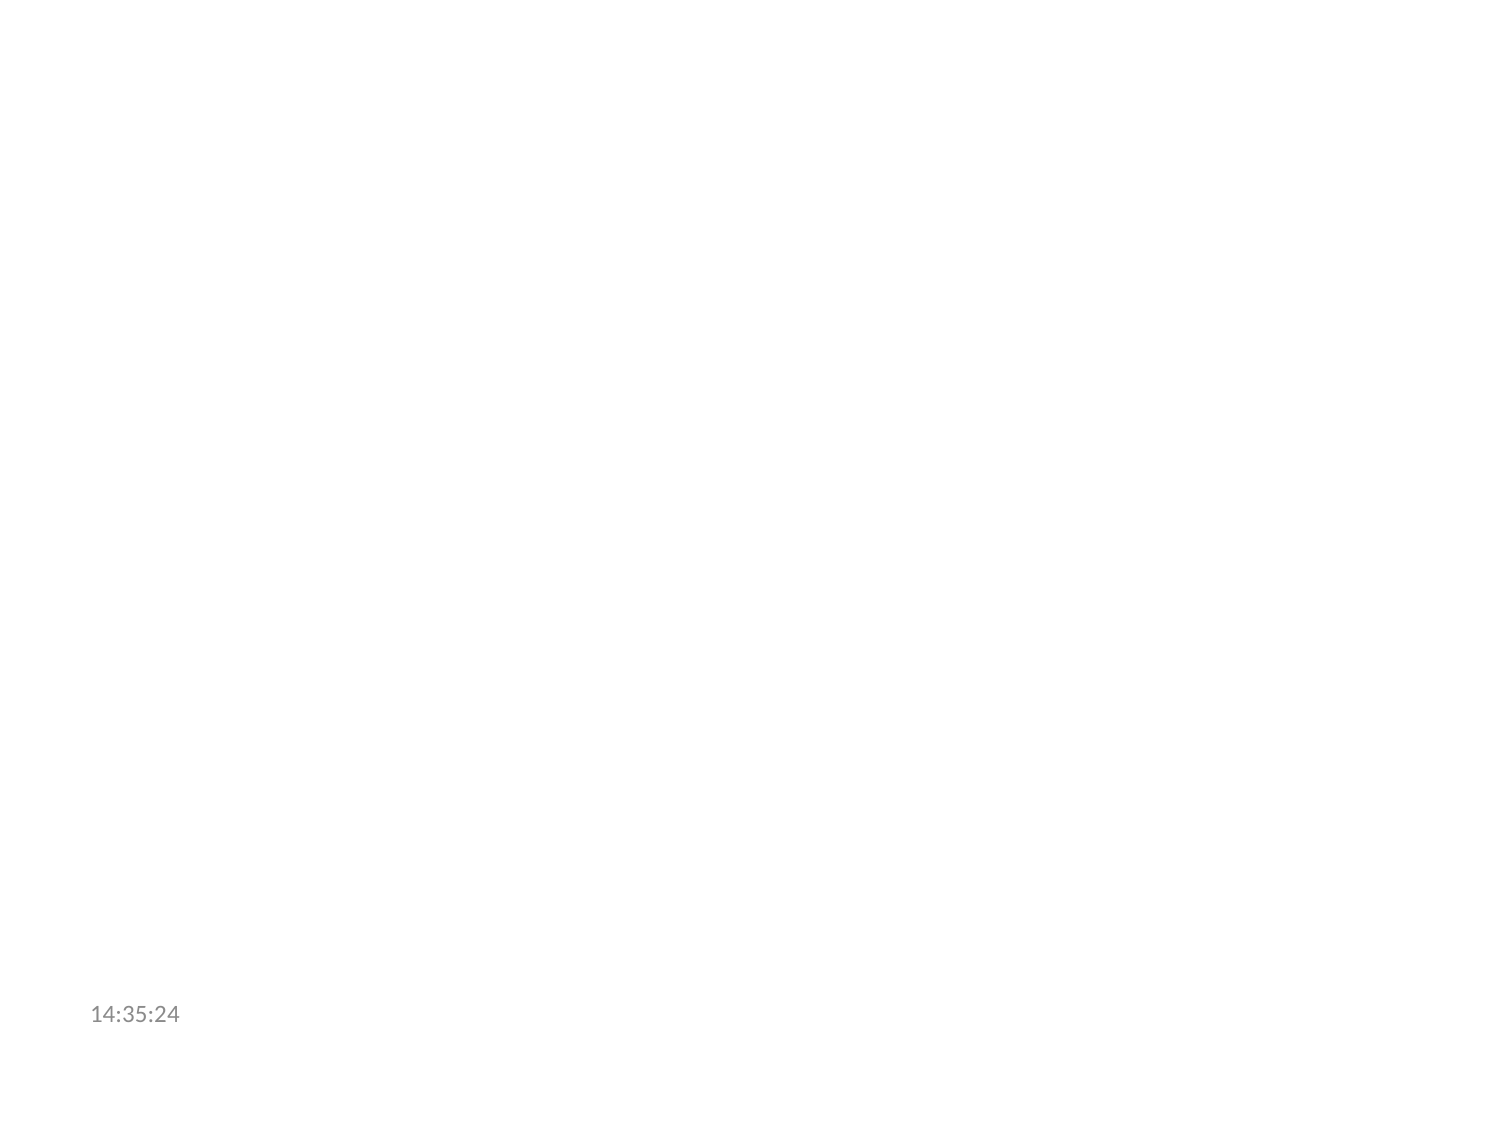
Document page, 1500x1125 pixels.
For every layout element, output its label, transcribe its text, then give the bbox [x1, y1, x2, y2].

text_box 15:35:09 [75, 982, 425, 1043]
